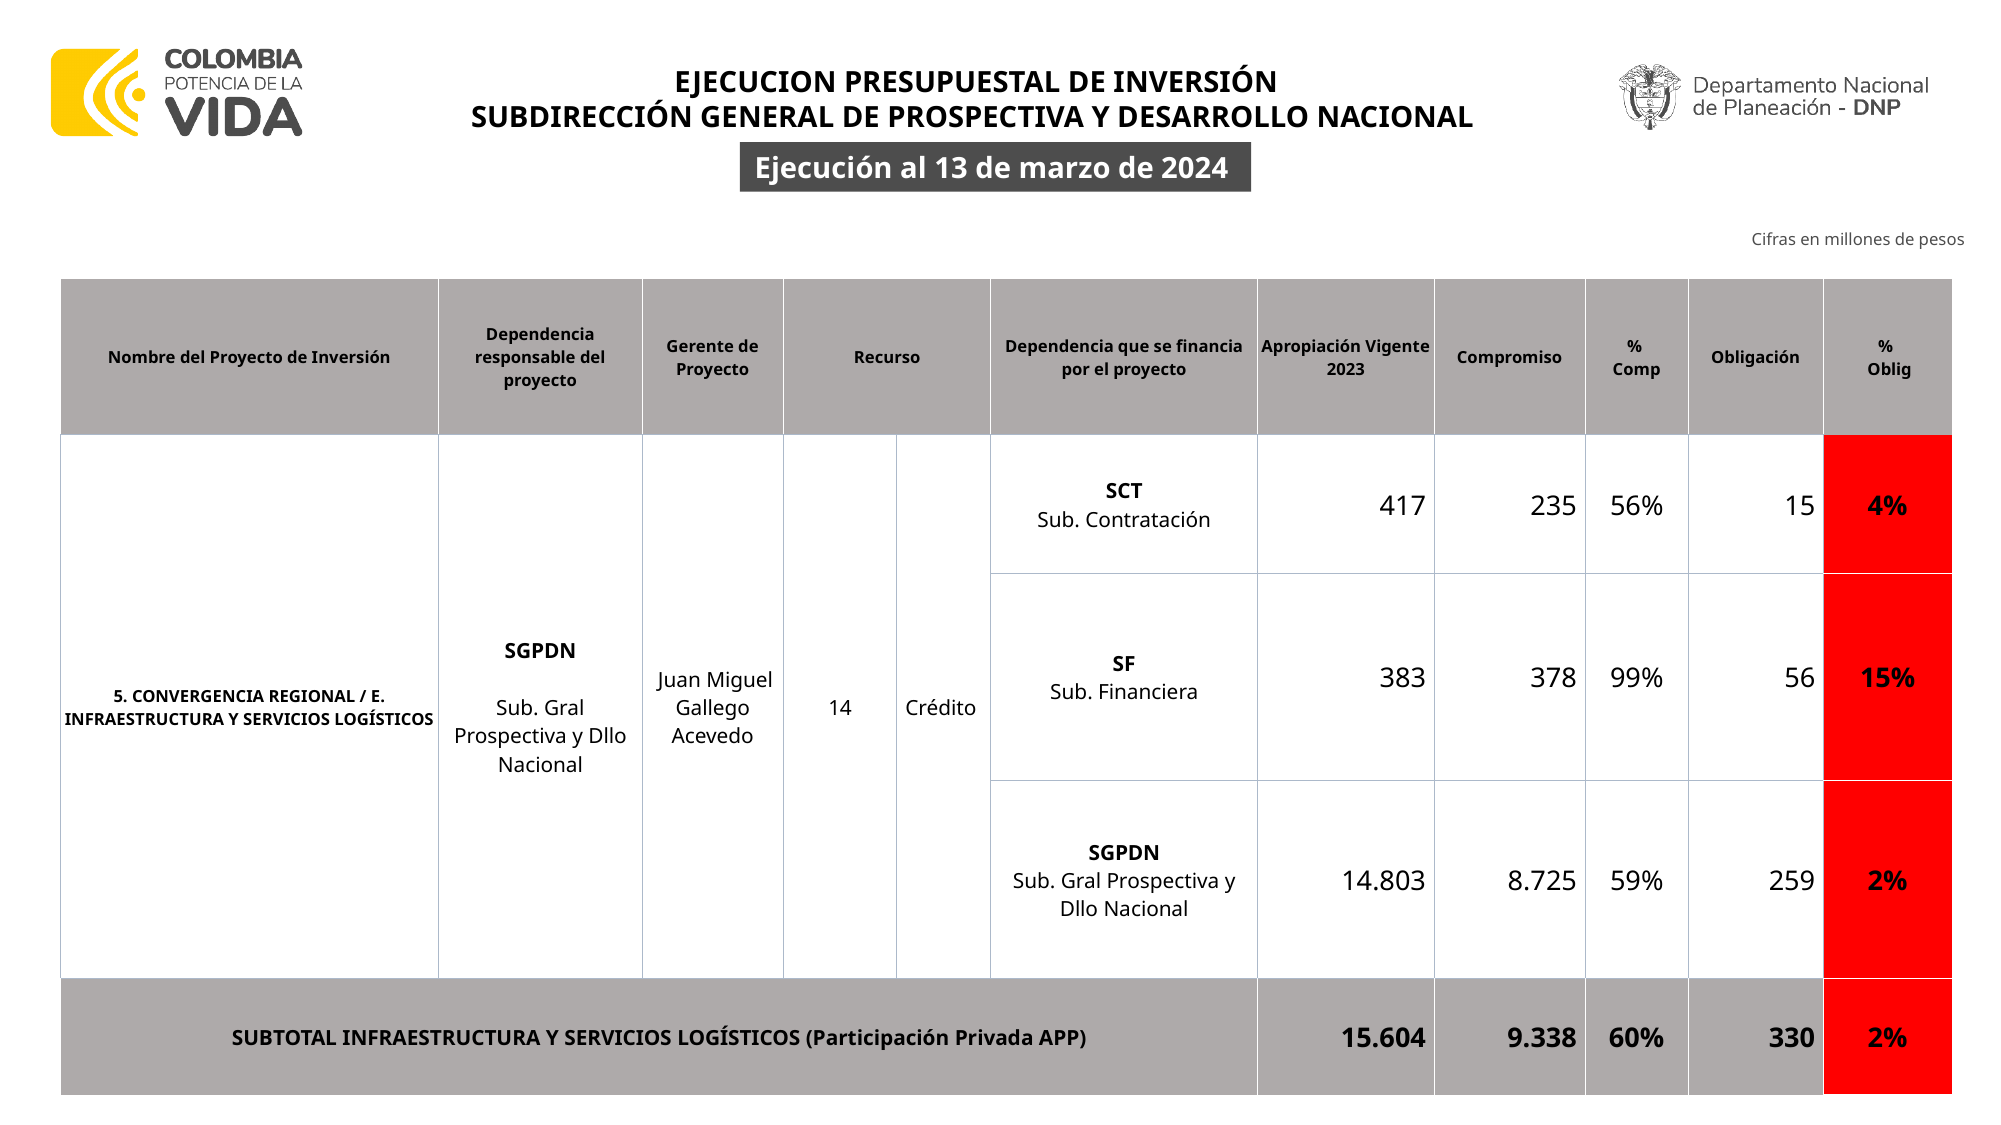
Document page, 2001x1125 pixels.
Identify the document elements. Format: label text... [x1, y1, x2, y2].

table_header Nombre del Proyecto de Inversión [61, 279, 438, 434]
text_box Ejecución al 13 de marzo de 2024 [739, 142, 1252, 192]
table_cell 2% [1824, 781, 1952, 978]
table_cell 383 [1258, 574, 1434, 780]
table_cell 15.604 [1258, 979, 1434, 1095]
table_cell 4% [1824, 435, 1952, 573]
table_cell SCT Sub. Contratación [991, 435, 1257, 573]
table_cell 2% [1824, 979, 1952, 1094]
table_header Gerente de Proyecto [643, 279, 783, 434]
table_cell 378 [1435, 574, 1585, 780]
table_header Compromiso [1435, 279, 1585, 434]
table_cell 56% [1586, 435, 1688, 573]
table_cell SGPDN Sub. Gral Prospectiva y Dllo Nacional [439, 435, 642, 978]
table_cell SGPDN Sub. Gral Prospectiva y Dllo Nacional [991, 781, 1257, 978]
text_box Cifras en millones de pesos [1651, 220, 1980, 256]
table_cell 235 [1435, 435, 1585, 573]
table_cell 60% [1586, 979, 1688, 1095]
table_cell Crédito [897, 435, 990, 978]
table_header Obligación [1689, 279, 1823, 434]
text_box EJECUCION PRESUPUESTAL DE INVERSIÓN SUBDIRECCIÓN GENERAL DE PROSPECTIVA Y DESARROLLO NACIONAL [339, 56, 1614, 141]
table_cell 259 [1689, 781, 1823, 978]
table_cell 56 [1689, 574, 1823, 780]
table_cell 417 [1258, 435, 1434, 573]
table_cell Juan Miguel Gallego Acevedo [643, 435, 783, 978]
table_cell 15% [1824, 574, 1952, 780]
table_cell 5. CONVERGENCIA REGIONAL / E. INFRAESTRUCTURA Y SERVICIOS LOGÍSTICOS [61, 435, 438, 978]
table_cell SF Sub. Financiera [991, 574, 1257, 780]
table_header % Comp [1586, 279, 1688, 434]
table_cell 14.803 [1258, 781, 1434, 978]
table_header % Oblig [1824, 279, 1952, 435]
table_header Dependencia responsable del proyecto [439, 279, 642, 434]
table_cell 99% [1586, 574, 1688, 780]
table_cell SUBTOTAL INFRAESTRUCTURA Y SERVICIOS LOGÍSTICOS (Participación Privada APP) [61, 979, 1257, 1095]
table_header Dependencia que se financia por el proyecto [991, 279, 1257, 434]
table_header Apropiación Vigente 2023 [1258, 279, 1434, 434]
table_cell 59% [1586, 781, 1688, 978]
table_cell 9.338 [1435, 979, 1585, 1095]
table_cell 8.725 [1435, 781, 1585, 978]
table_cell 15 [1689, 435, 1823, 573]
picture [11, 9, 342, 176]
picture [1557, 0, 1989, 195]
table_cell 330 [1689, 979, 1823, 1095]
table_cell 14 [784, 435, 896, 978]
table_header Recurso [784, 279, 990, 434]
